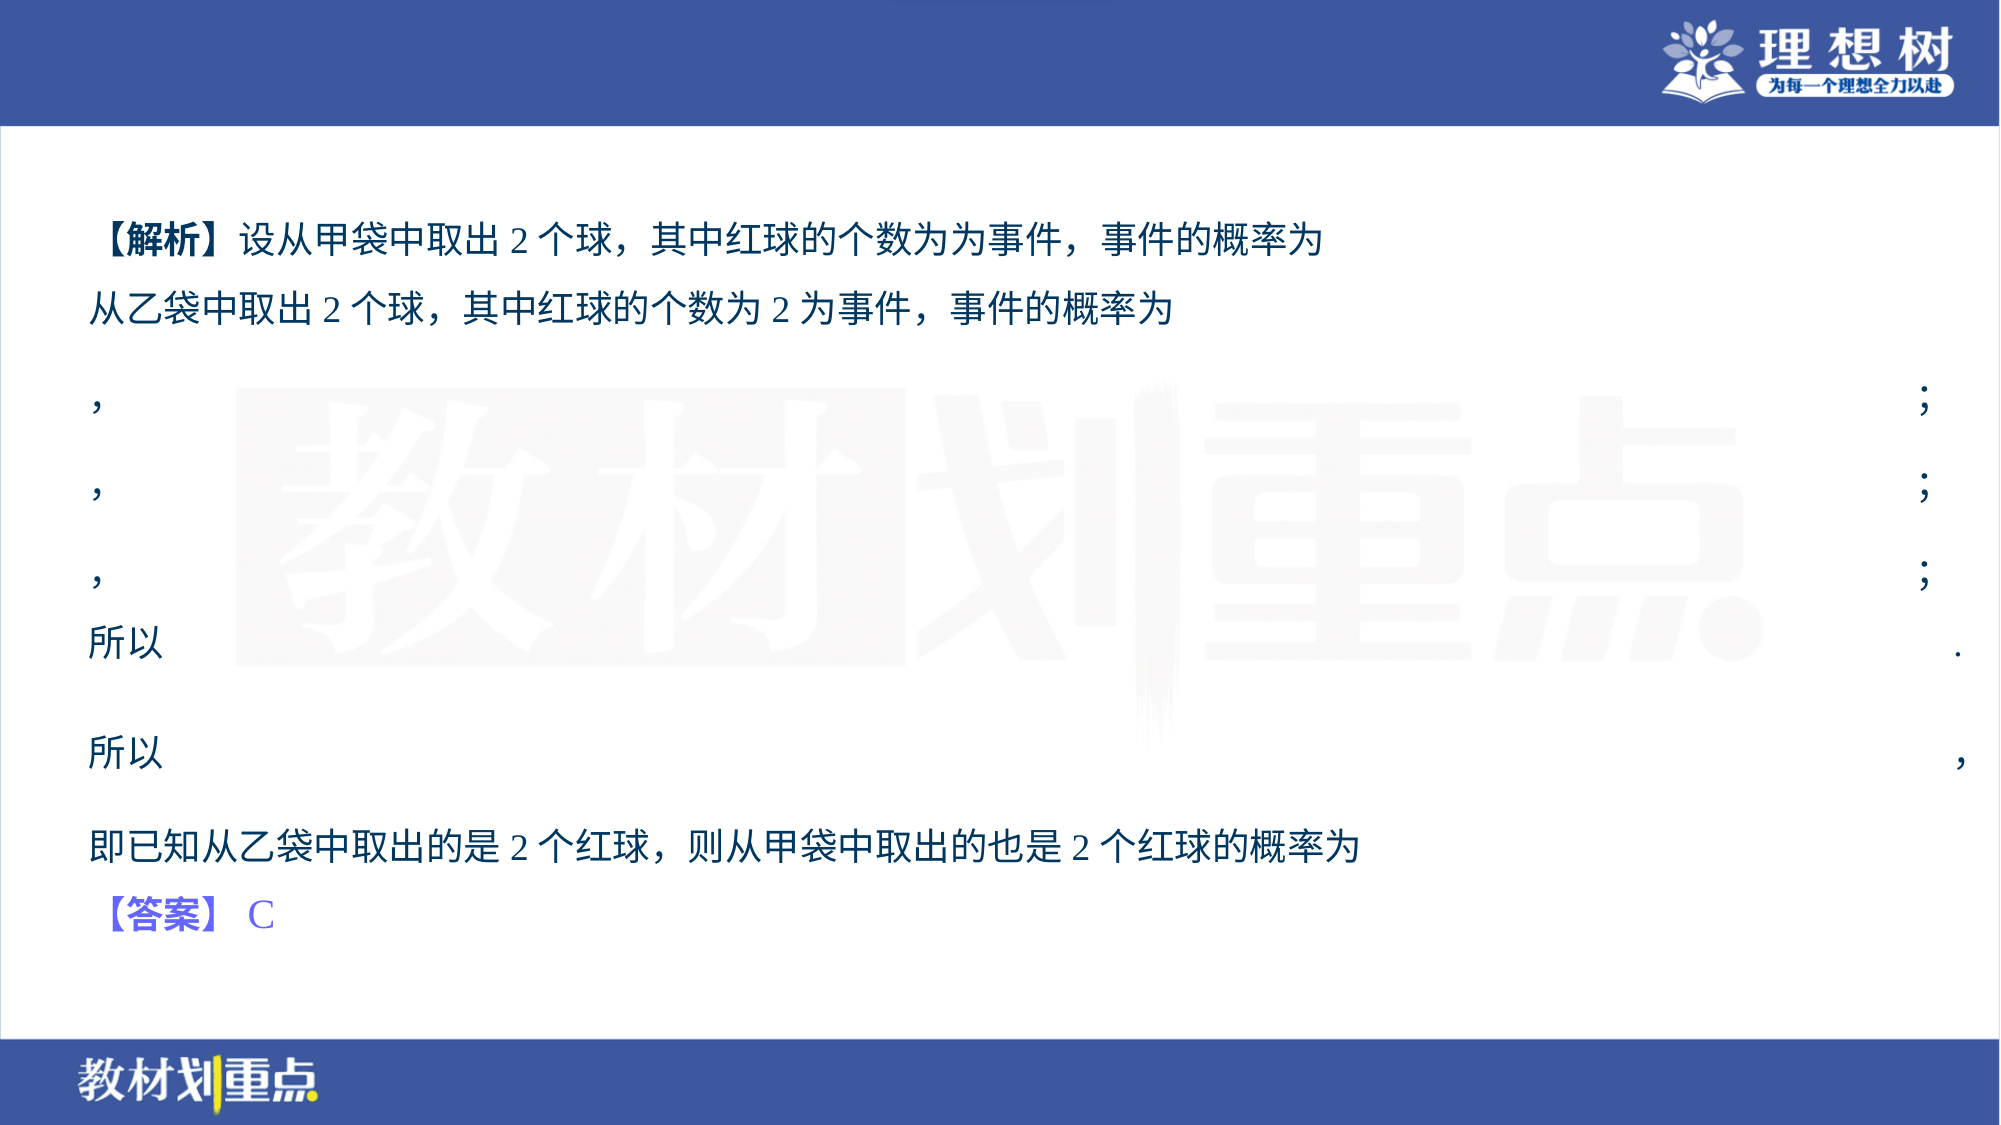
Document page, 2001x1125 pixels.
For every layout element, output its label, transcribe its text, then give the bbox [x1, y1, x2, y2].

text_box 【答案】C [88, 861, 1911, 929]
picture [0, 0, 2000, 1125]
